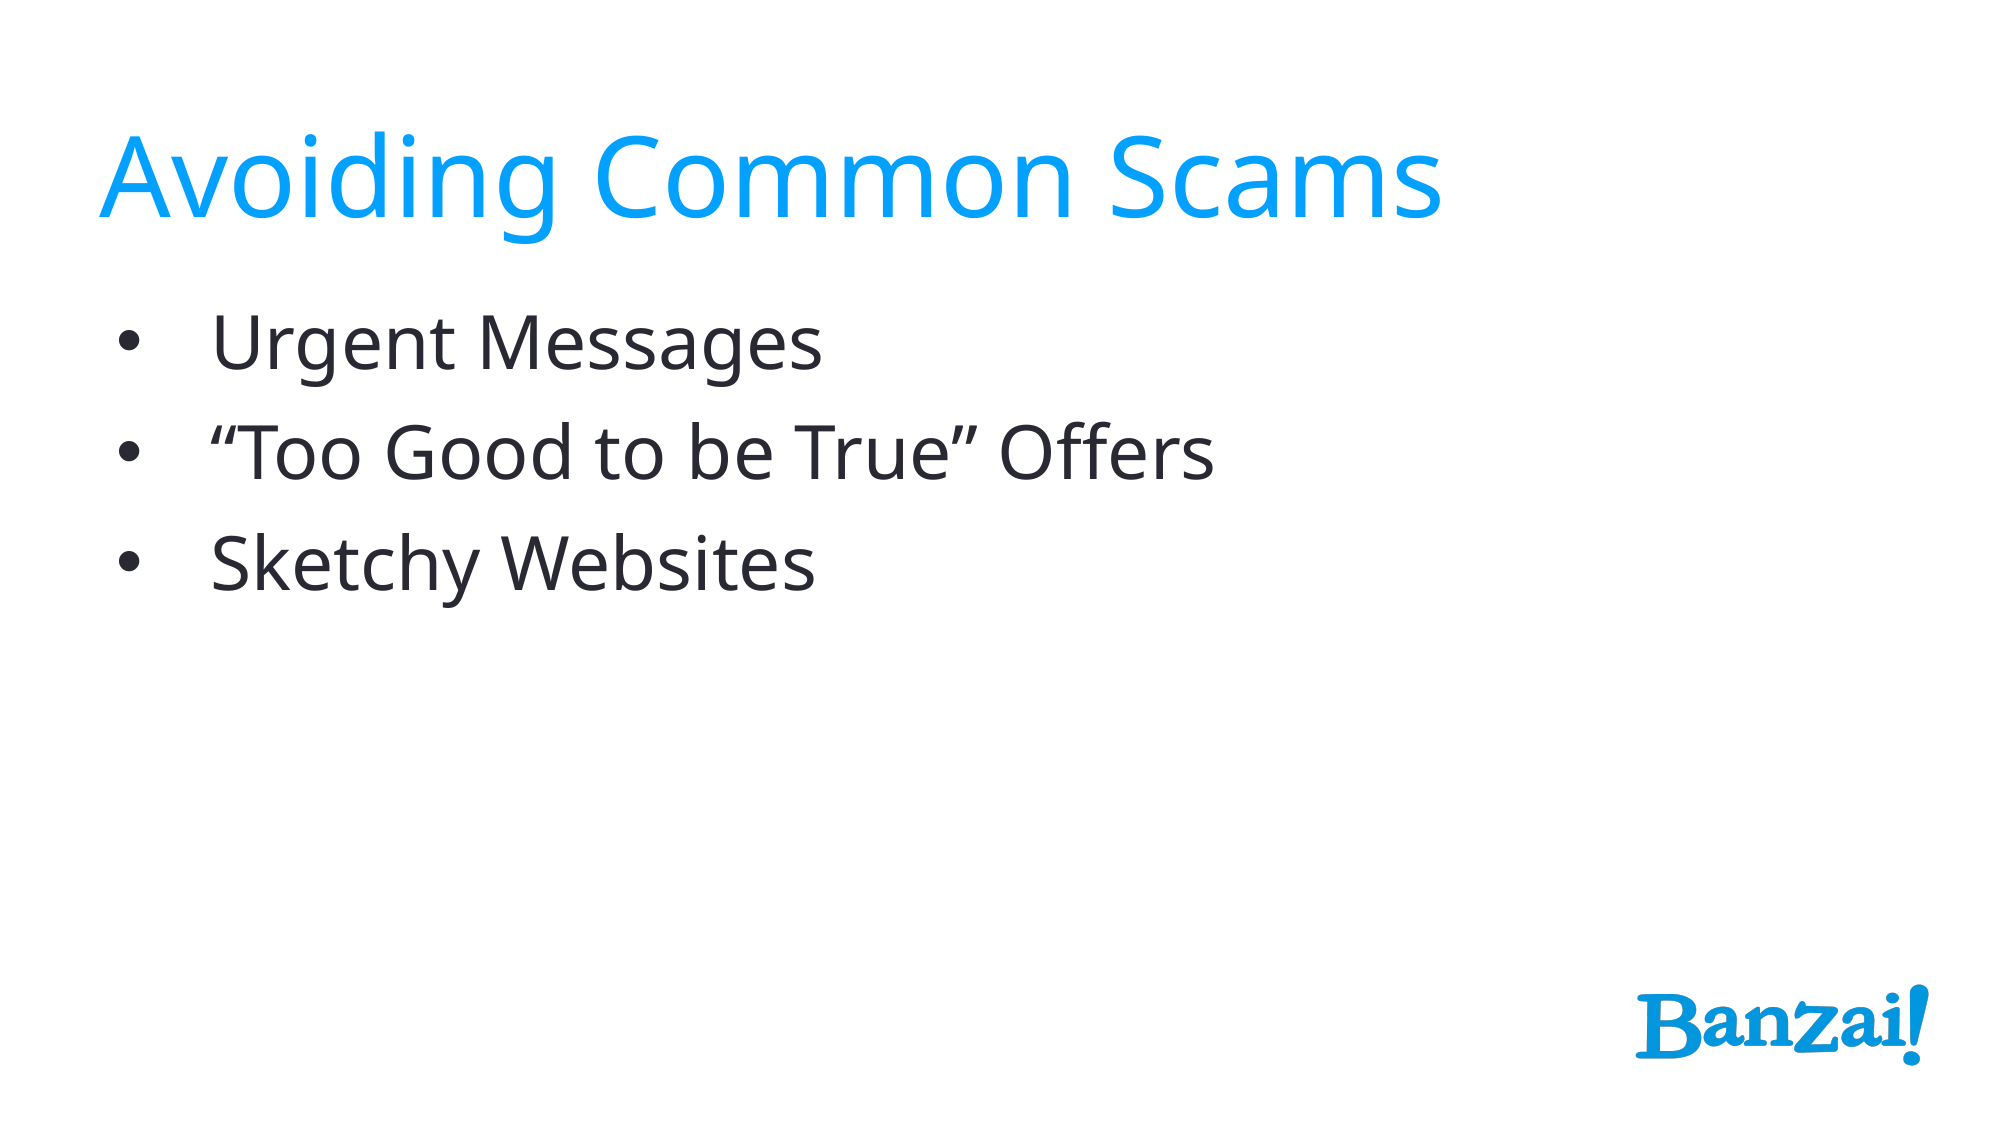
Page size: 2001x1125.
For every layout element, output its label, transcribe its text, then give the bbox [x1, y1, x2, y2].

picture [1596, 944, 1969, 1106]
title Avoiding Common Scams [91, 16, 1892, 250]
subtitle Urgent Messages “Too Good to be True” Offers Sketchy Websites [108, 286, 1892, 1047]
